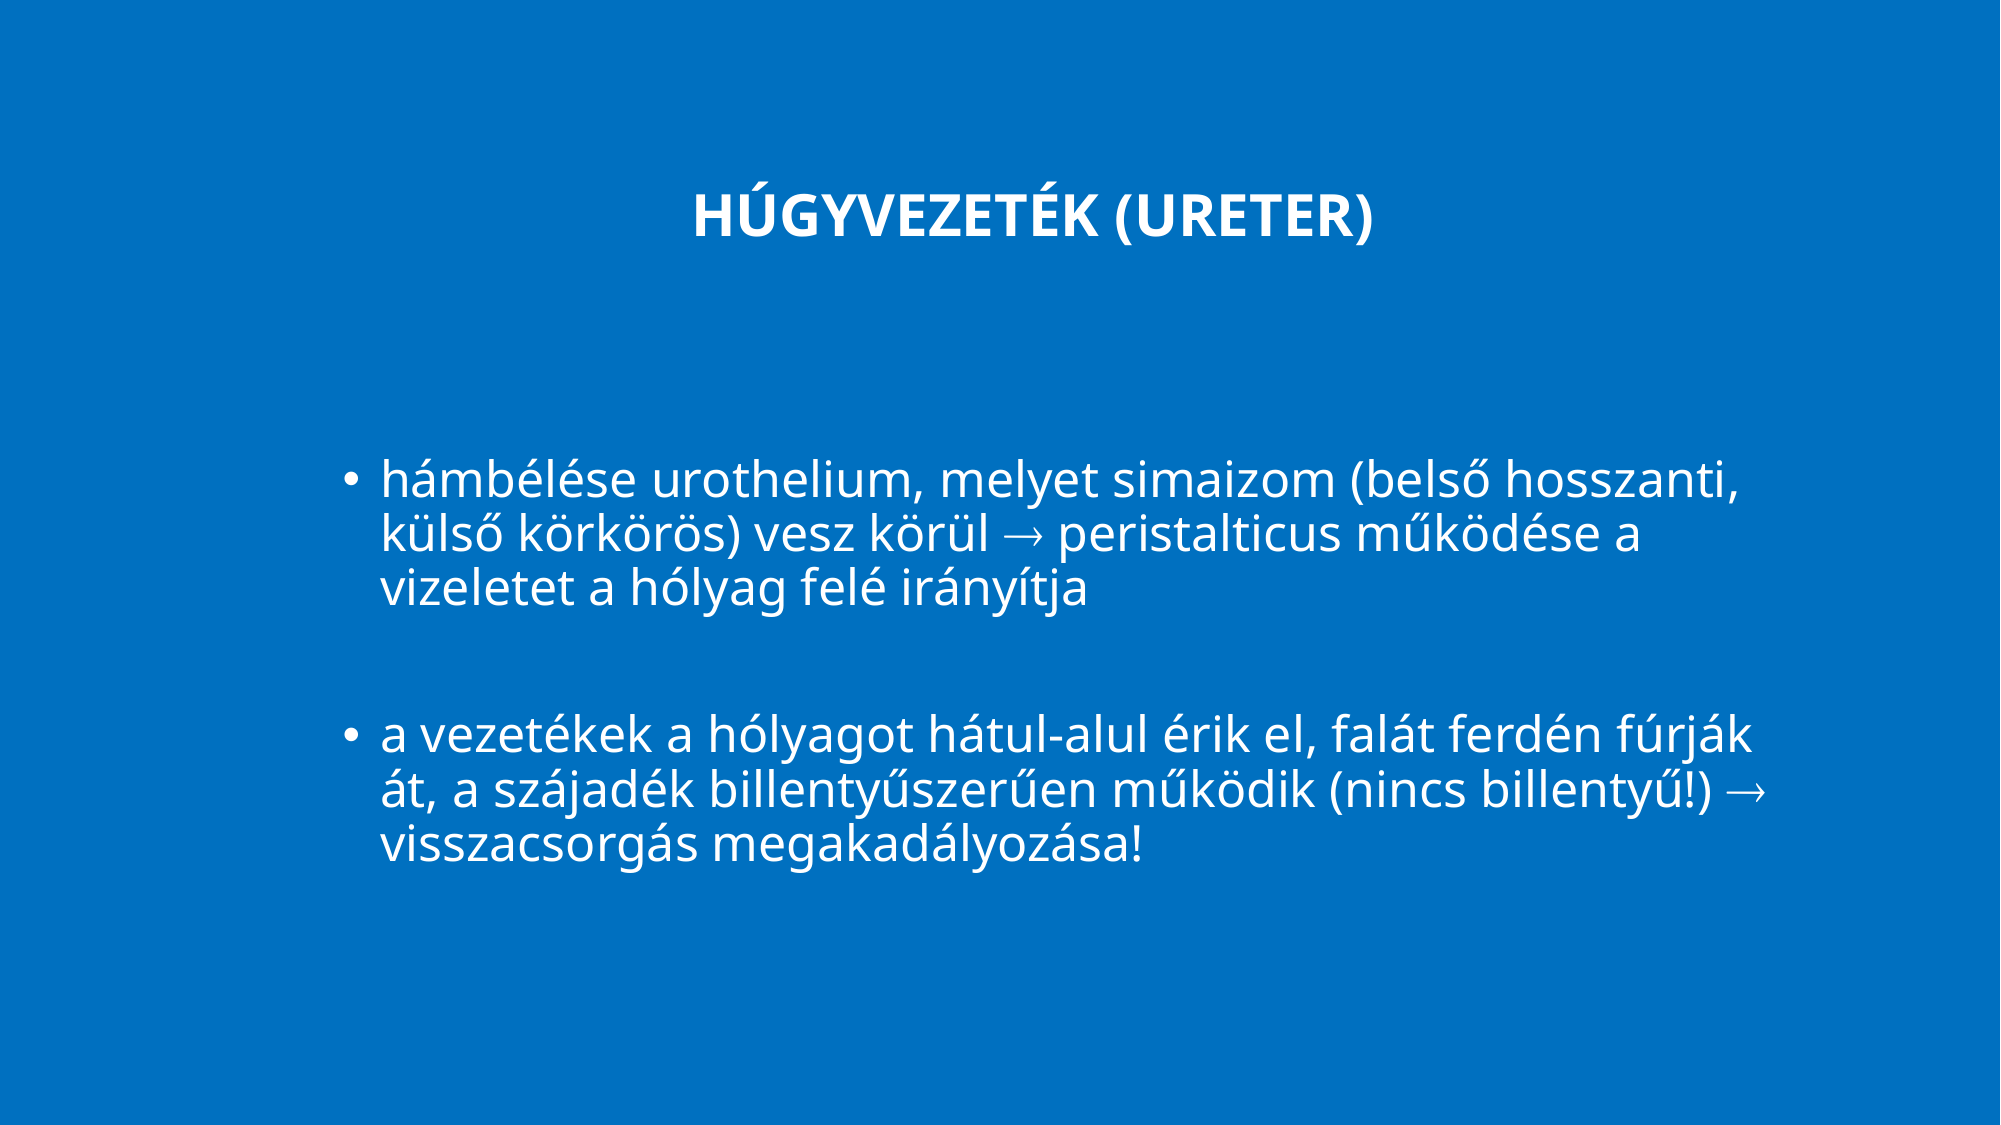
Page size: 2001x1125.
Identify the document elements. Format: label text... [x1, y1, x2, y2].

title Húgyvezeték (ureter) [113, 174, 1389, 262]
list hámbélése urothelium, melyet simaizom (belső hosszanti, külső körkörös) vesz körül  peristalticus működése a vizeletet a hólyag felé irányítja a vezetékek a hólyagot hátul-alul érik el, falát ferdén fúrják át, a szájadék billentyűszerűen működik (nincs billentyű!)  visszacsorgás megakadályozása! [252, 376, 1789, 1125]
